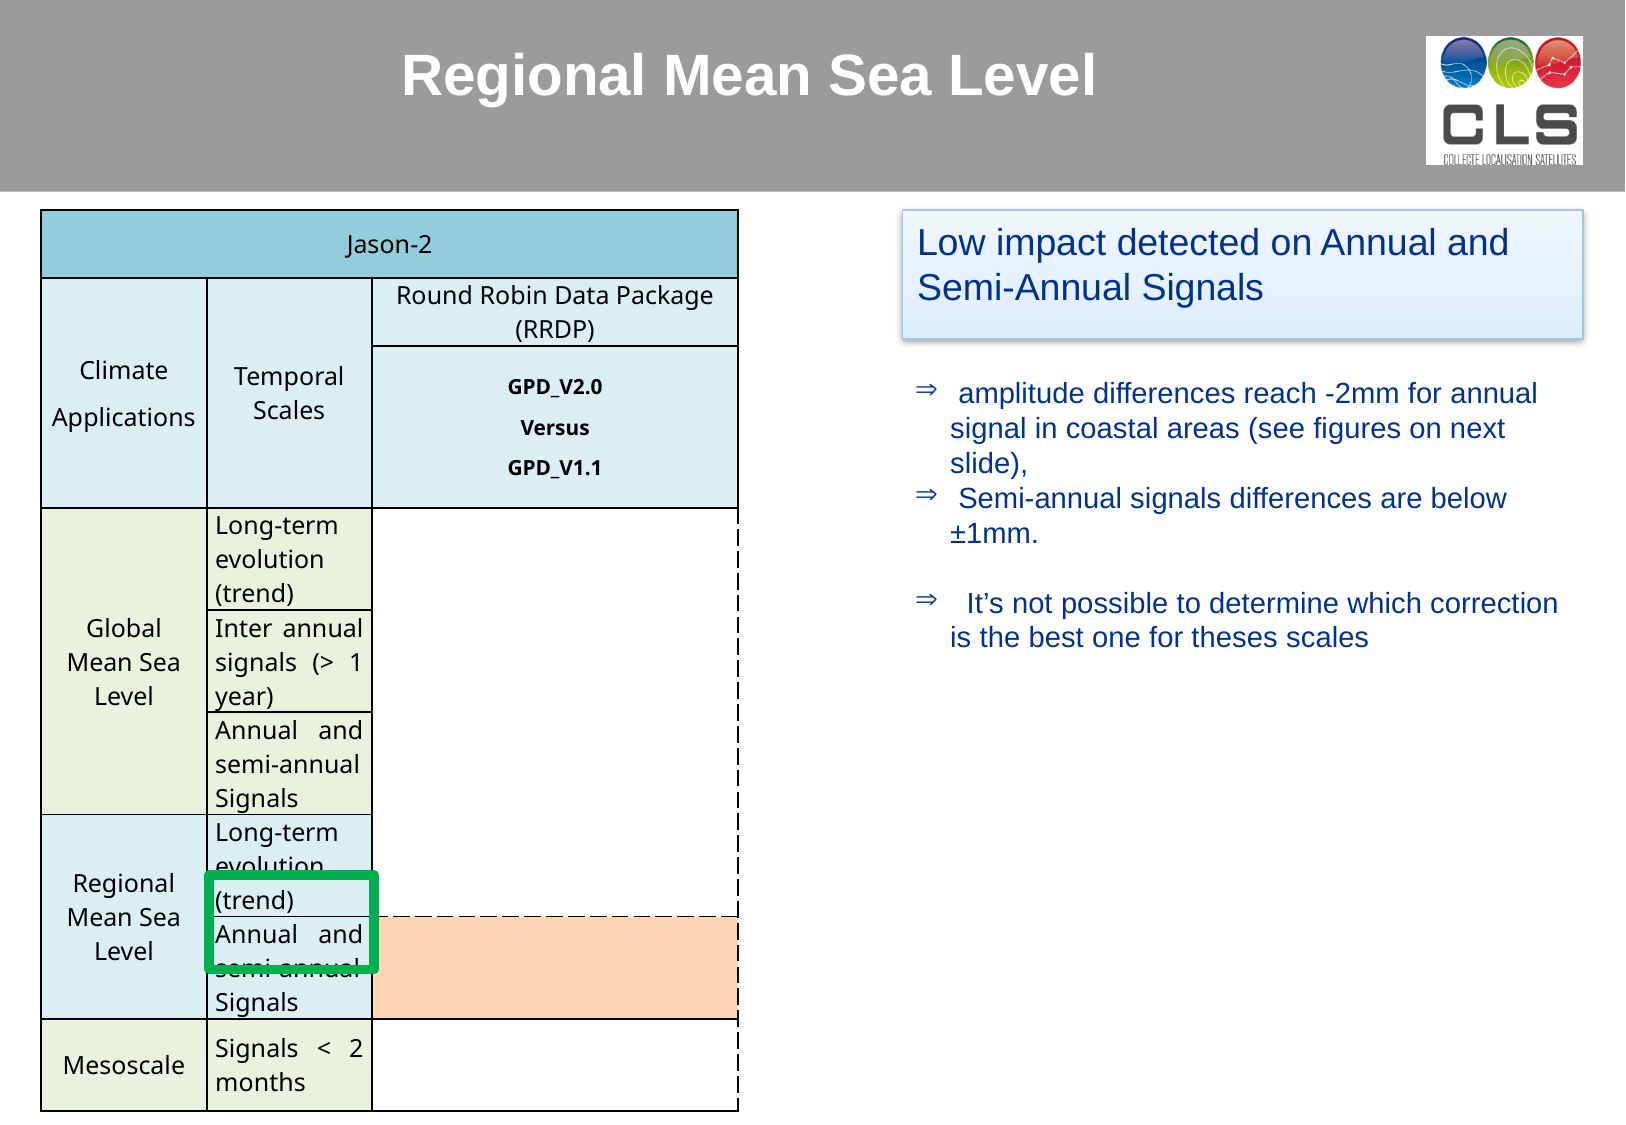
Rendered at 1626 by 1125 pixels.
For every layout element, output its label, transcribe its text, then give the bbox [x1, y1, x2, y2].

table_cell Inter annual signals (> 1 year) [208, 611, 371, 711]
table_cell [373, 1020, 738, 1110]
text_box Low impact detected on Annual and Semi-Annual Signals [902, 209, 1584, 340]
text_box amplitude differences reach -2mm for annual signal in coastal areas (see figures on next slide), Semi-annual signals differences are below ±1mm. It’s not possible to determine which correction is the best one for theses scales [899, 366, 1591, 662]
table_cell Global Mean Sea Level [42, 509, 206, 814]
table_cell Temporal Scales [208, 279, 371, 507]
table_cell Long-term evolution (trend) [208, 815, 371, 873]
table_cell Annual and semi-annual Signals [208, 713, 371, 814]
table_cell [373, 917, 738, 1018]
table_cell [373, 509, 738, 917]
table_cell Mesoscale [42, 1020, 206, 1110]
picture [1426, 36, 1583, 165]
table_cell Annual and semi-annual Signals [208, 971, 371, 1018]
table_cell GPD_V2.0 Versus GPD_V1.1 [373, 347, 737, 507]
table_cell Long-term evolution (trend) [208, 509, 371, 609]
table_cell Regional Mean Sea Level [42, 815, 206, 1018]
text_box Regional Mean Sea Level [386, 40, 1162, 119]
table_cell Signals < 2 months [208, 1020, 371, 1110]
table_cell Climate Applications [42, 279, 206, 507]
table_cell Round Robin Data Package (RRDP) [373, 279, 737, 345]
table_header Jason-2 [42, 211, 737, 277]
text_box [207, 873, 376, 971]
